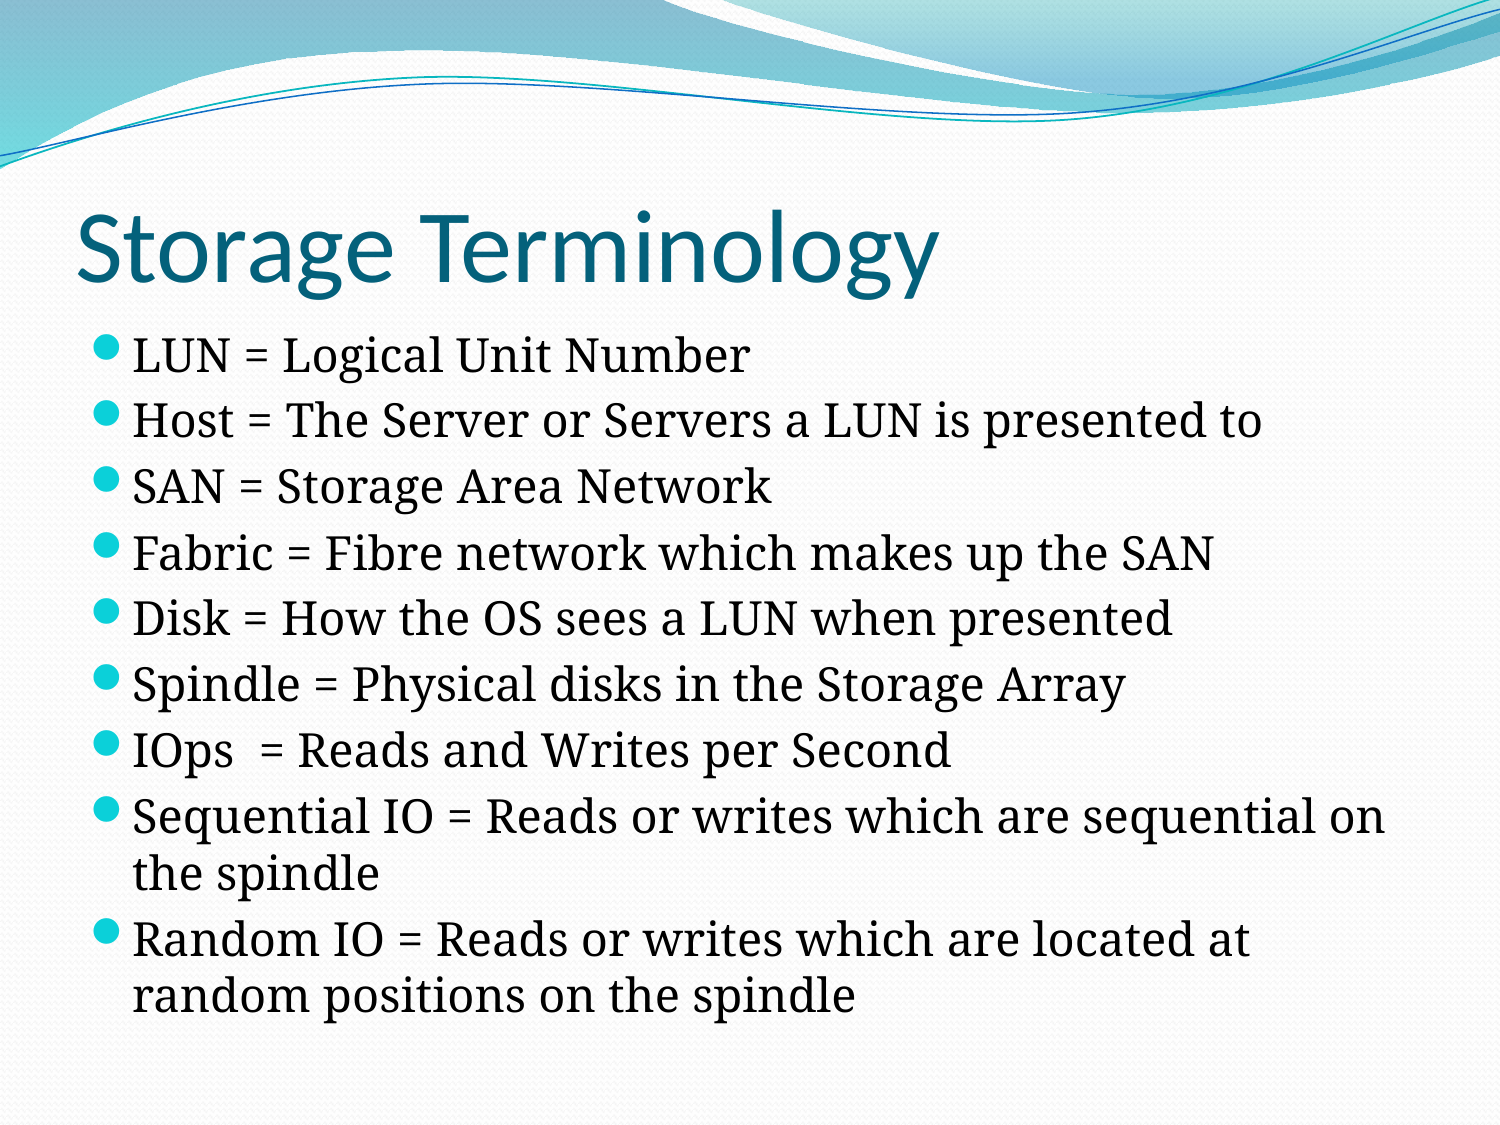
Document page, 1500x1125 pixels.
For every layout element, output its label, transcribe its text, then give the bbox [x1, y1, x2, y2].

list LUN = Logical Unit Number Host = The Server or Servers a LUN is presented to SAN = Storage Area Network Fabric = Fibre network which makes up the SAN Disk = How the OS sees a LUN when presented Spindle = Physical disks in the Storage Array IOps = Reads and Writes per Second Sequential IO = Reads or writes which are sequential on the spindle Random IO = Reads or writes which are located at random positions on the spindle [75, 317, 1425, 1038]
title Storage Terminology [75, 115, 1425, 303]
